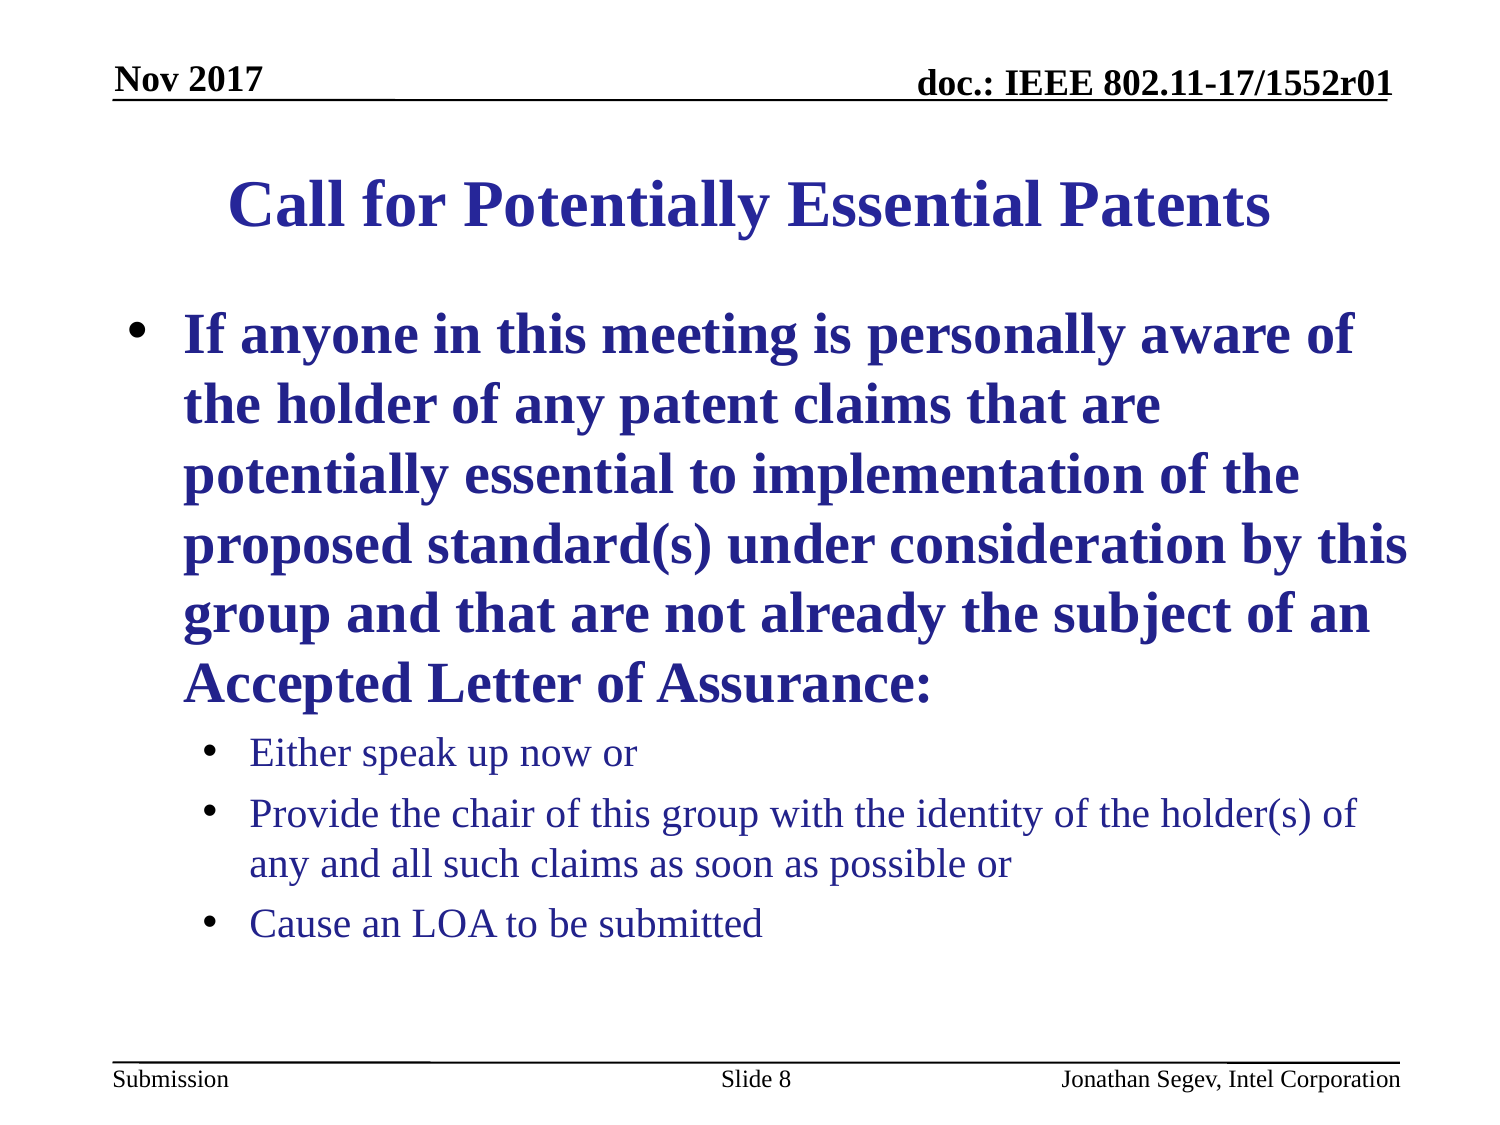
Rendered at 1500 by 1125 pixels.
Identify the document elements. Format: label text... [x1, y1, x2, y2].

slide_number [114, 54, 423, 100]
footer Jonathan Segev, Intel Corporation [878, 1063, 1402, 1093]
slide_number Slide 8 [712, 1063, 800, 1123]
text_box If anyone in this meeting is personally aware of the holder of any patent claims that are potentially essential to implementation of the proposed standard(s) under consideration by this group and that are not already the subject of an Accepted Letter of Assurance: Either speak up now or Provide the chair of this group with the identity of the holder(s) of any and all such claims as soon as possible or Cause an LOA to be submitted [112, 287, 1438, 1063]
title Call for Potentially Essential Patents [112, 112, 1388, 287]
